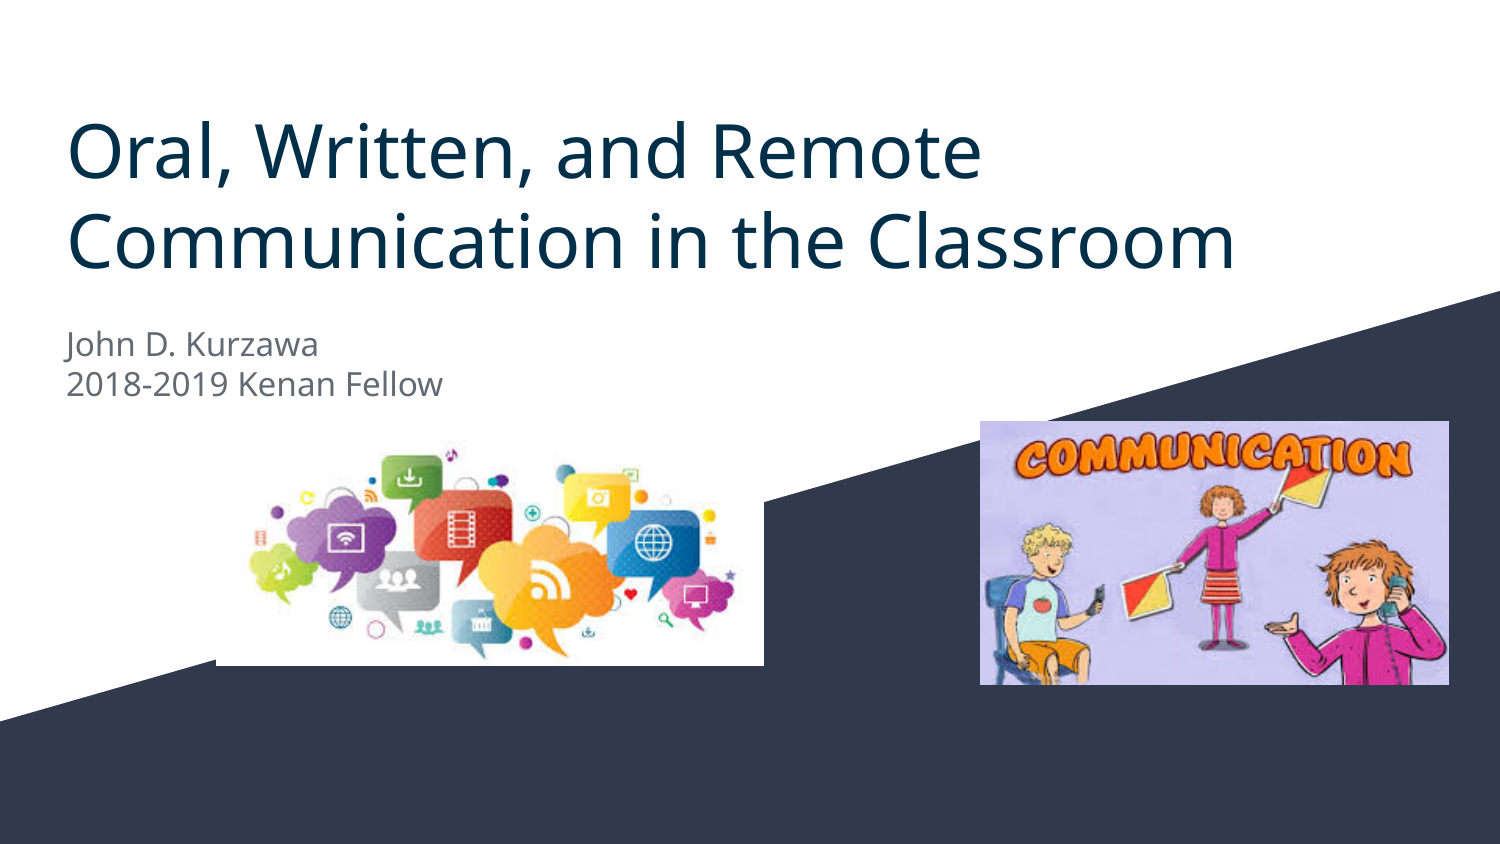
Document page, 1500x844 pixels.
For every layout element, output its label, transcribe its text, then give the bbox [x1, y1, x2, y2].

picture [979, 421, 1450, 685]
title Oral, Written, and Remote Communication in the Classroom [51, 88, 1449, 299]
subtitle John D. Kurzawa 2018-2019 Kenan Fellow [51, 308, 748, 430]
picture [215, 440, 764, 666]
